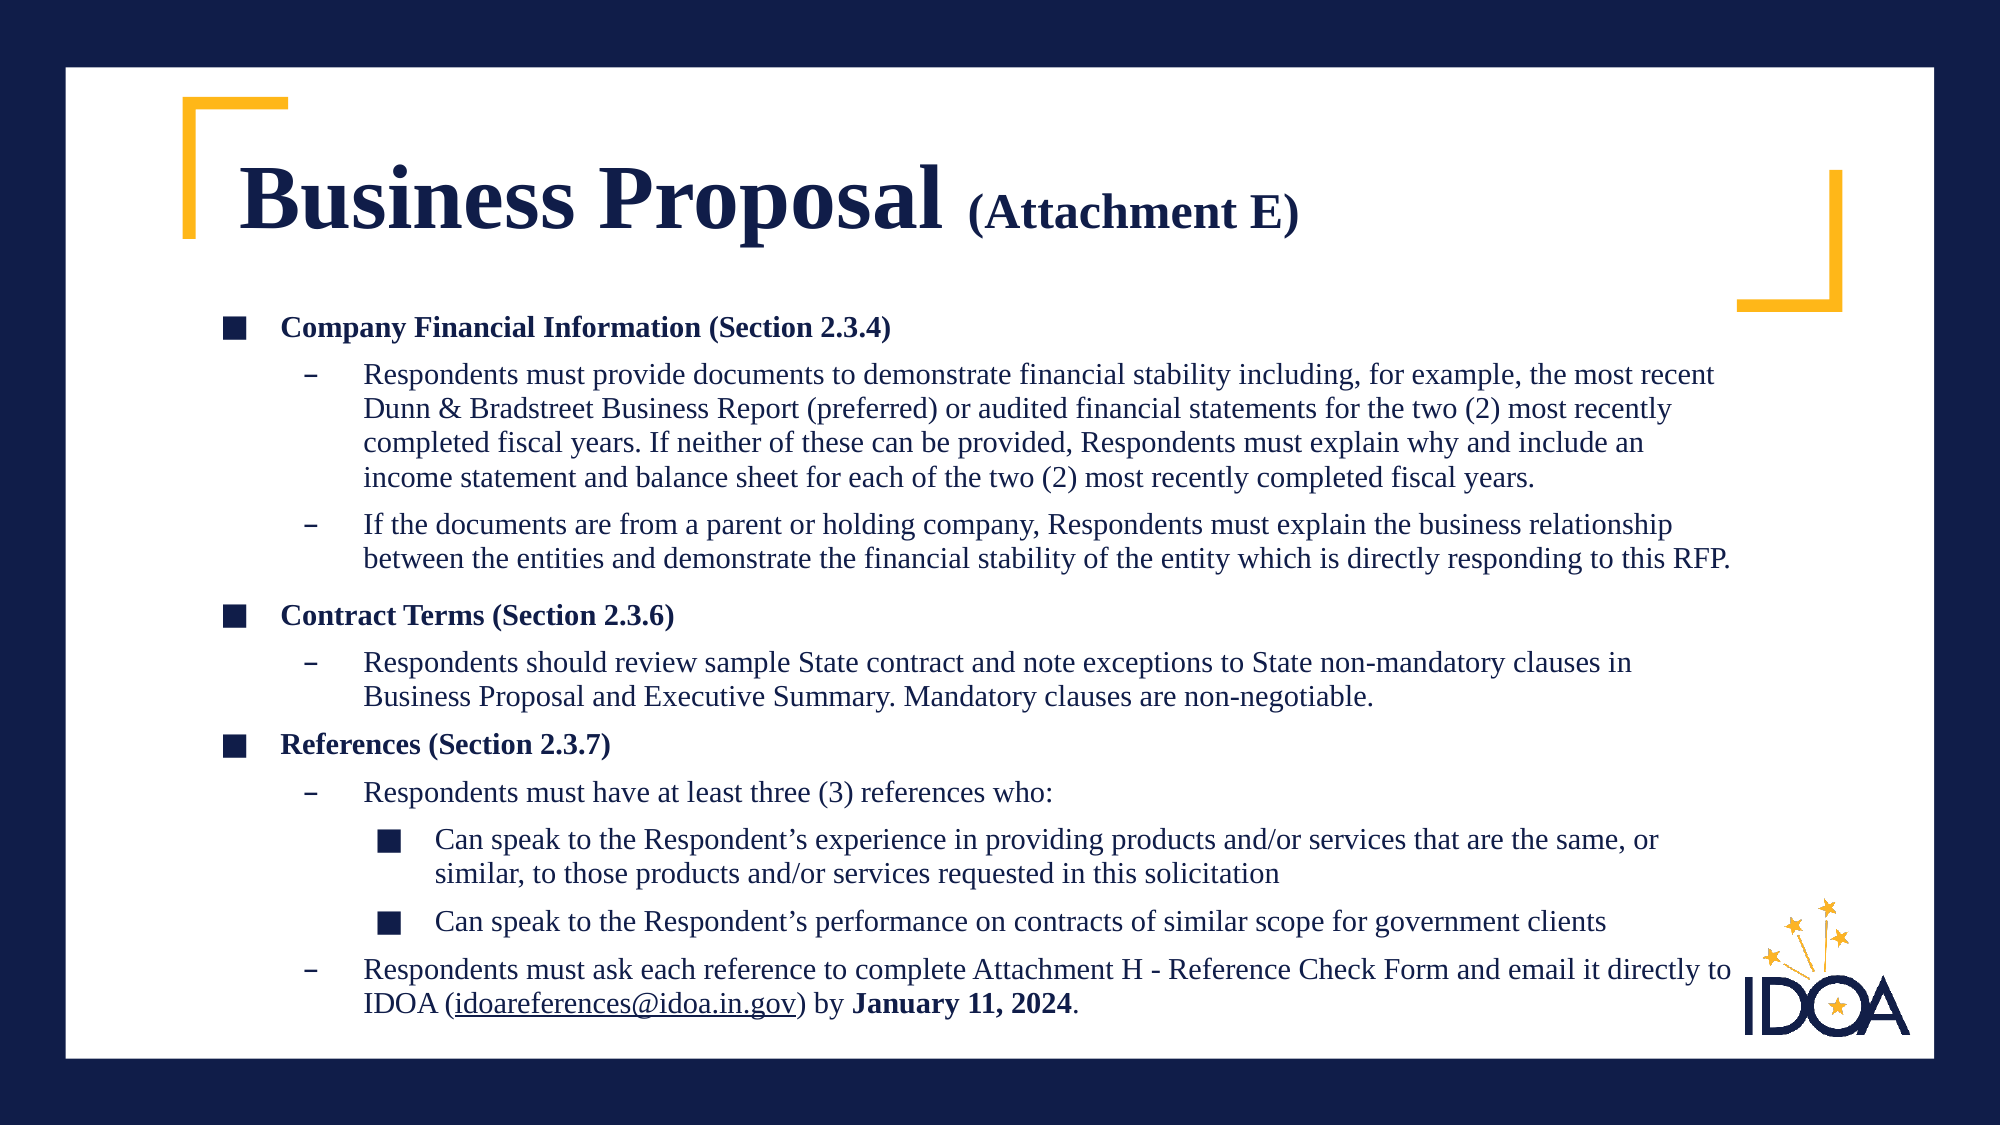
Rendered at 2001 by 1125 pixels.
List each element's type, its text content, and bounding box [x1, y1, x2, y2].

title Business Proposal (Attachment E) [225, 142, 1800, 279]
picture [1702, 857, 1959, 1114]
list Company Financial Information (Section 2.3.4) Respondents must provide documents to demonstrate financial stability including, for example, the most recent Dunn & Bradstreet Business Report (preferred) or audited financial statements for the two (2) most recently completed fiscal years. If neither of these can be provided, Respondents must explain why and include an income statement and balance sheet for each of the two (2) most recently completed fiscal years. If the documents are from a parent or holding company, Respondents must explain the business relationship between the entities and demonstrate the financial stability of the entity which is directly responding to this RFP. Contract Terms (Section 2.3.6) Respondents should review sample State contract and note exceptions to State non-mandatory clauses in Business Proposal and Executive Summary. Mandatory clauses are non-negotiable. References (Section 2.3.7) Respondents must have at least three (3) references who: Can speak to the Respondent’s experience in providing products and/or services that are the same, or similar, to those products and/or services requested in this solicitation Can speak to the Respondent’s performance on contracts of similar scope for government clients Respondents must ask each reference to complete Attachment H - Reference Check Form and email it directly to IDOA (idoareferences@idoa.in.gov) by January 11, 2024. [205, 307, 1753, 1061]
